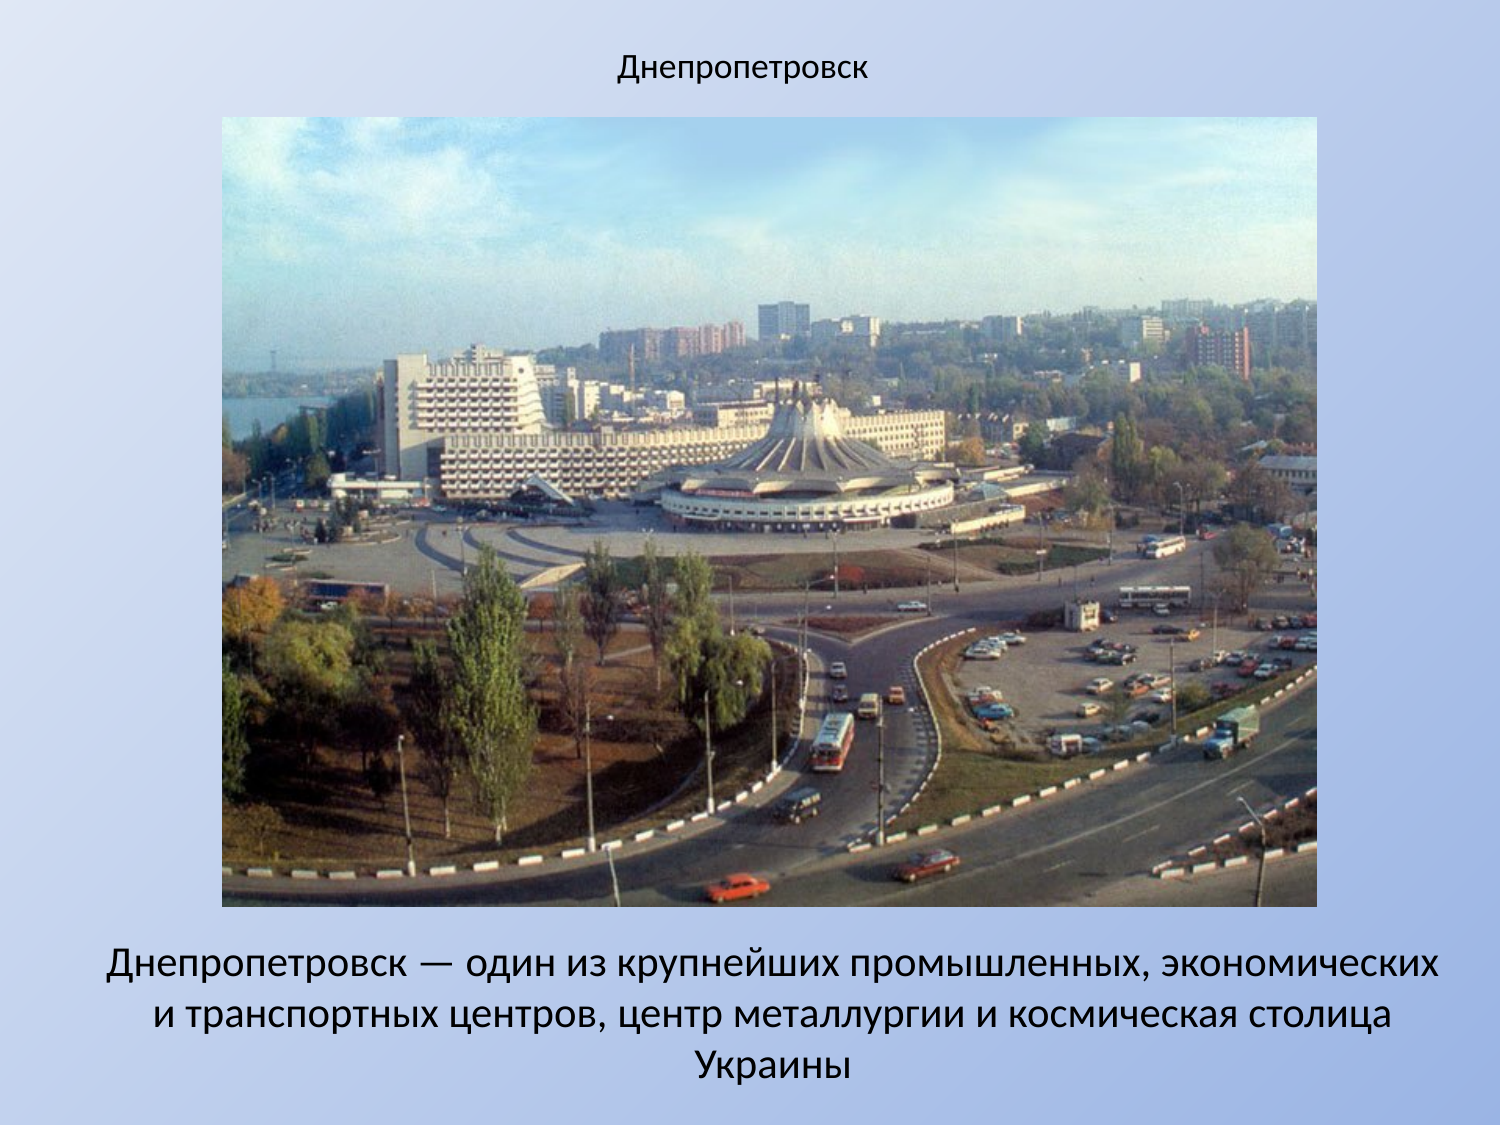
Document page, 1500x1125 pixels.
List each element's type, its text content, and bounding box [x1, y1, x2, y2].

picture [222, 116, 1317, 907]
title Днепропетровск [105, 35, 1381, 94]
subtitle Днепропетровск — один из крупнейших промышленных, экономических и транспортных центров, центр металлургии и космическая столица Украины [82, 925, 1465, 1097]
